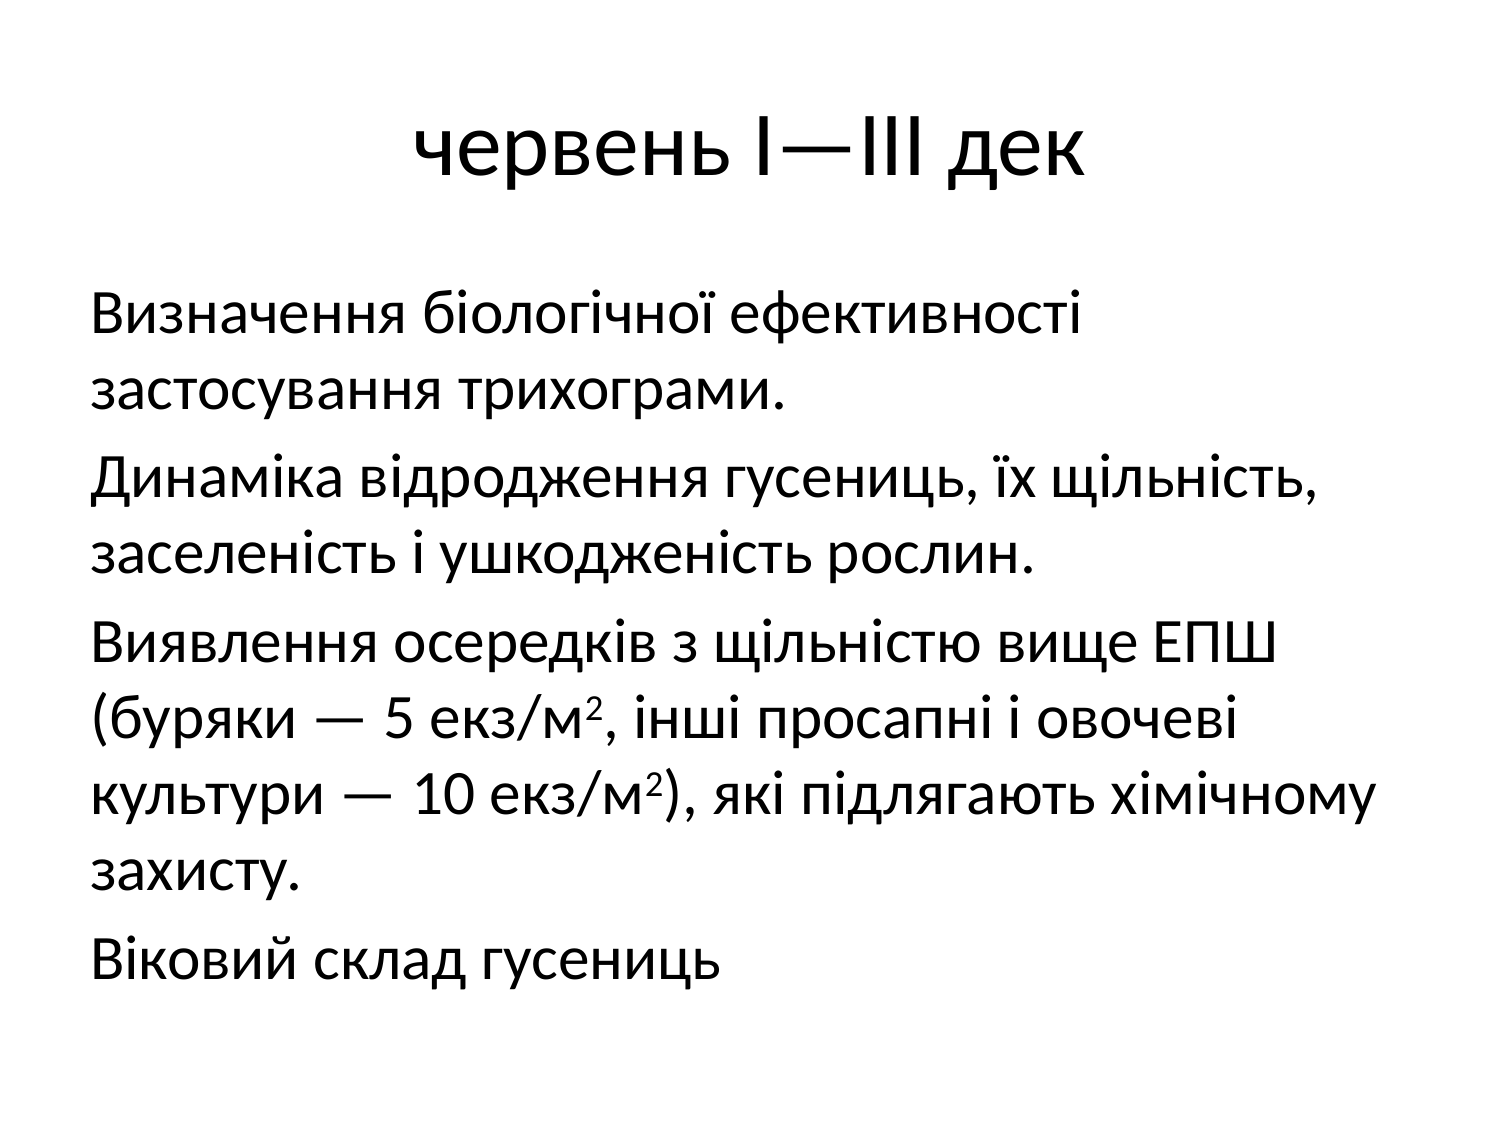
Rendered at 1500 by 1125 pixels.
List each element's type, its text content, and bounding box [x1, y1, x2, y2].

list Визначення біологічної ефективності застосування трихограми. Динаміка відродження гусениць, їх щільність, заселеність і ушкодженість рослин. Виявлення осередків з щільністю вище ЕПШ (буряки — 5 екз/м2, інші просапні і овочеві культури — 10 екз/м2), які підлягають хімічному захисту. Віковий склад гусениць [75, 262, 1425, 1005]
title червень І—ІІІ дек [75, 45, 1425, 233]
